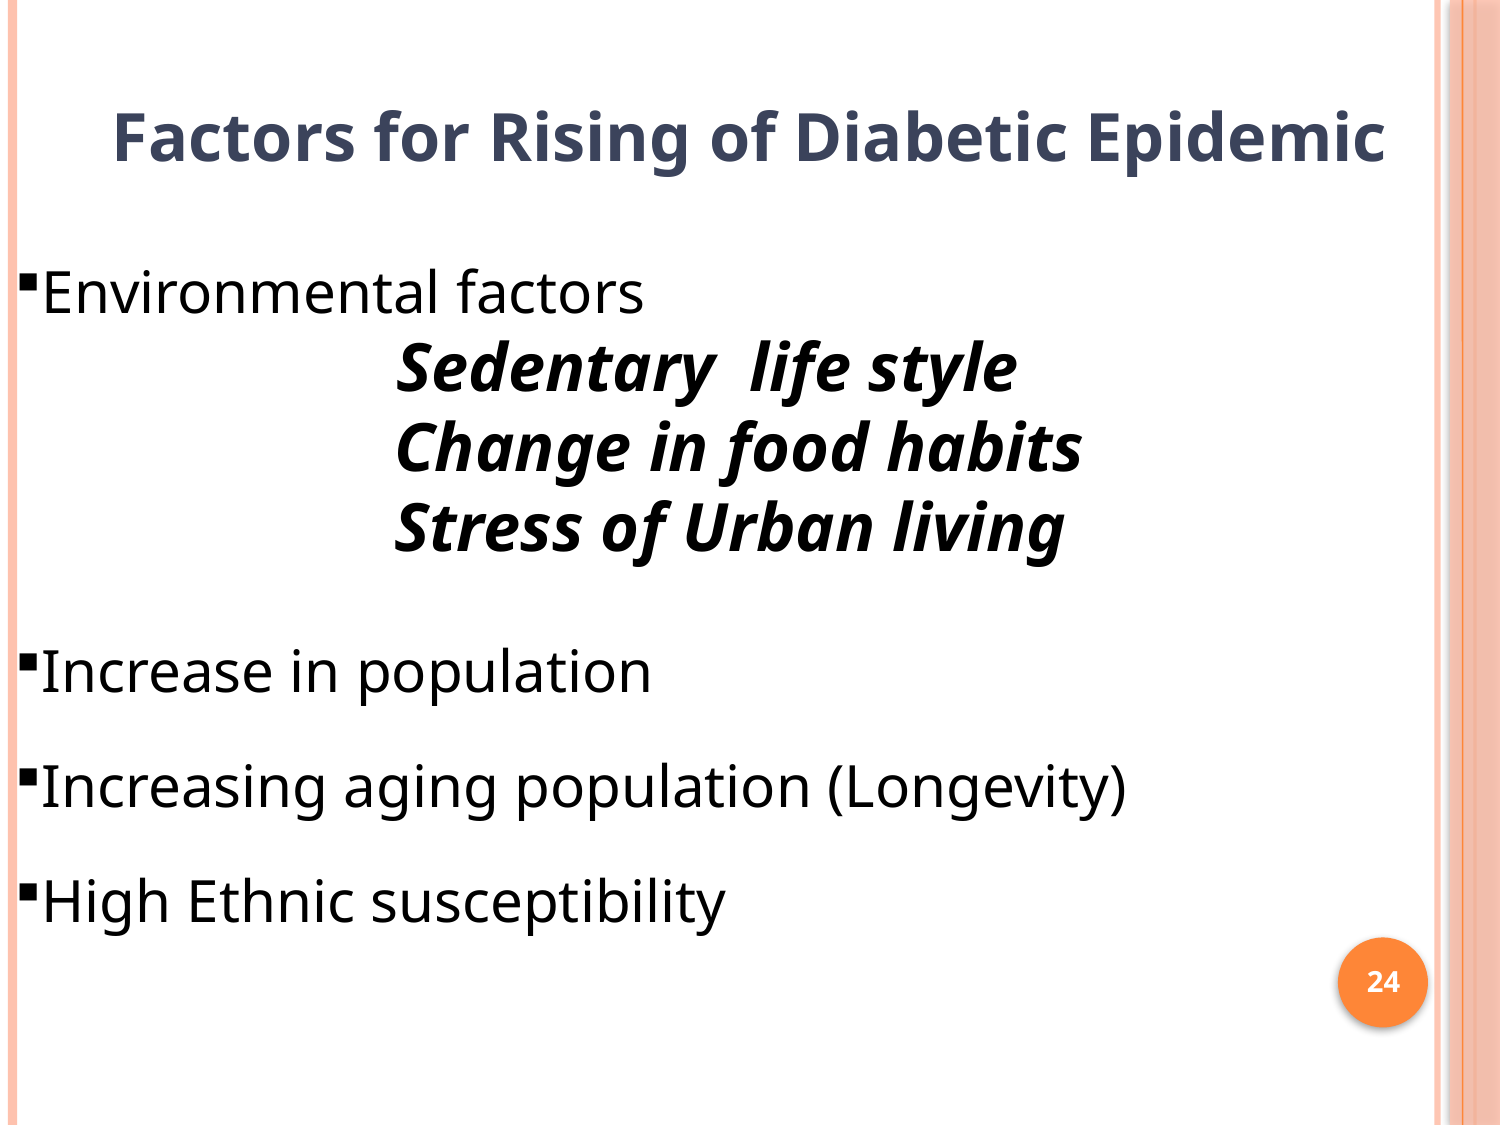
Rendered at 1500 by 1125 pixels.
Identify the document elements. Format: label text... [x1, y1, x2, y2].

text_box Factors for Rising of Diabetic Epidemic Environmental factors Sedentary life style Change in food habits Stress of Urban living Increase in population Increasing aging population (Longevity) High Ethnic susceptibility [0, 87, 1500, 942]
slide_number 24 [1333, 940, 1434, 1027]
